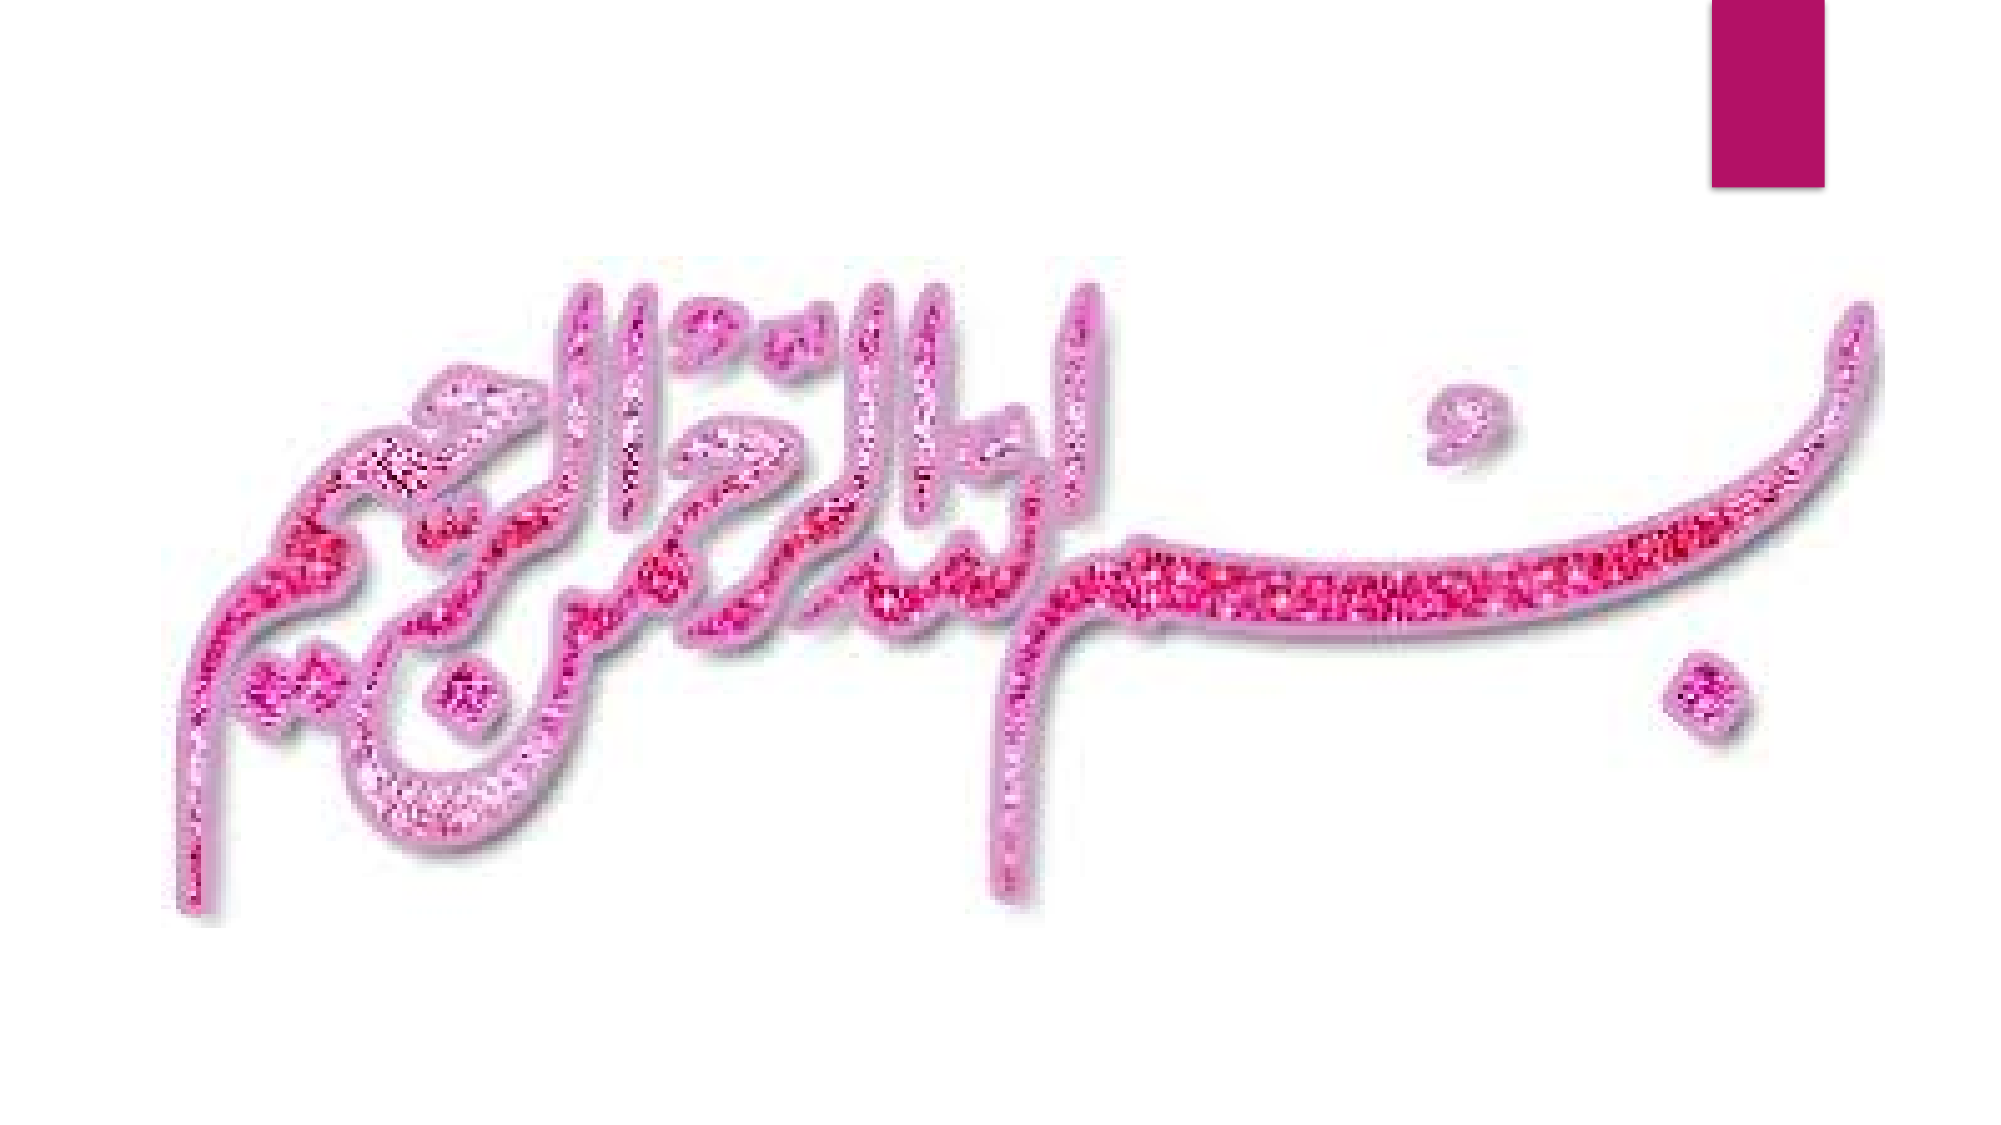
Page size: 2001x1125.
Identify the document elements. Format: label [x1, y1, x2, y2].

picture [160, 256, 1885, 928]
